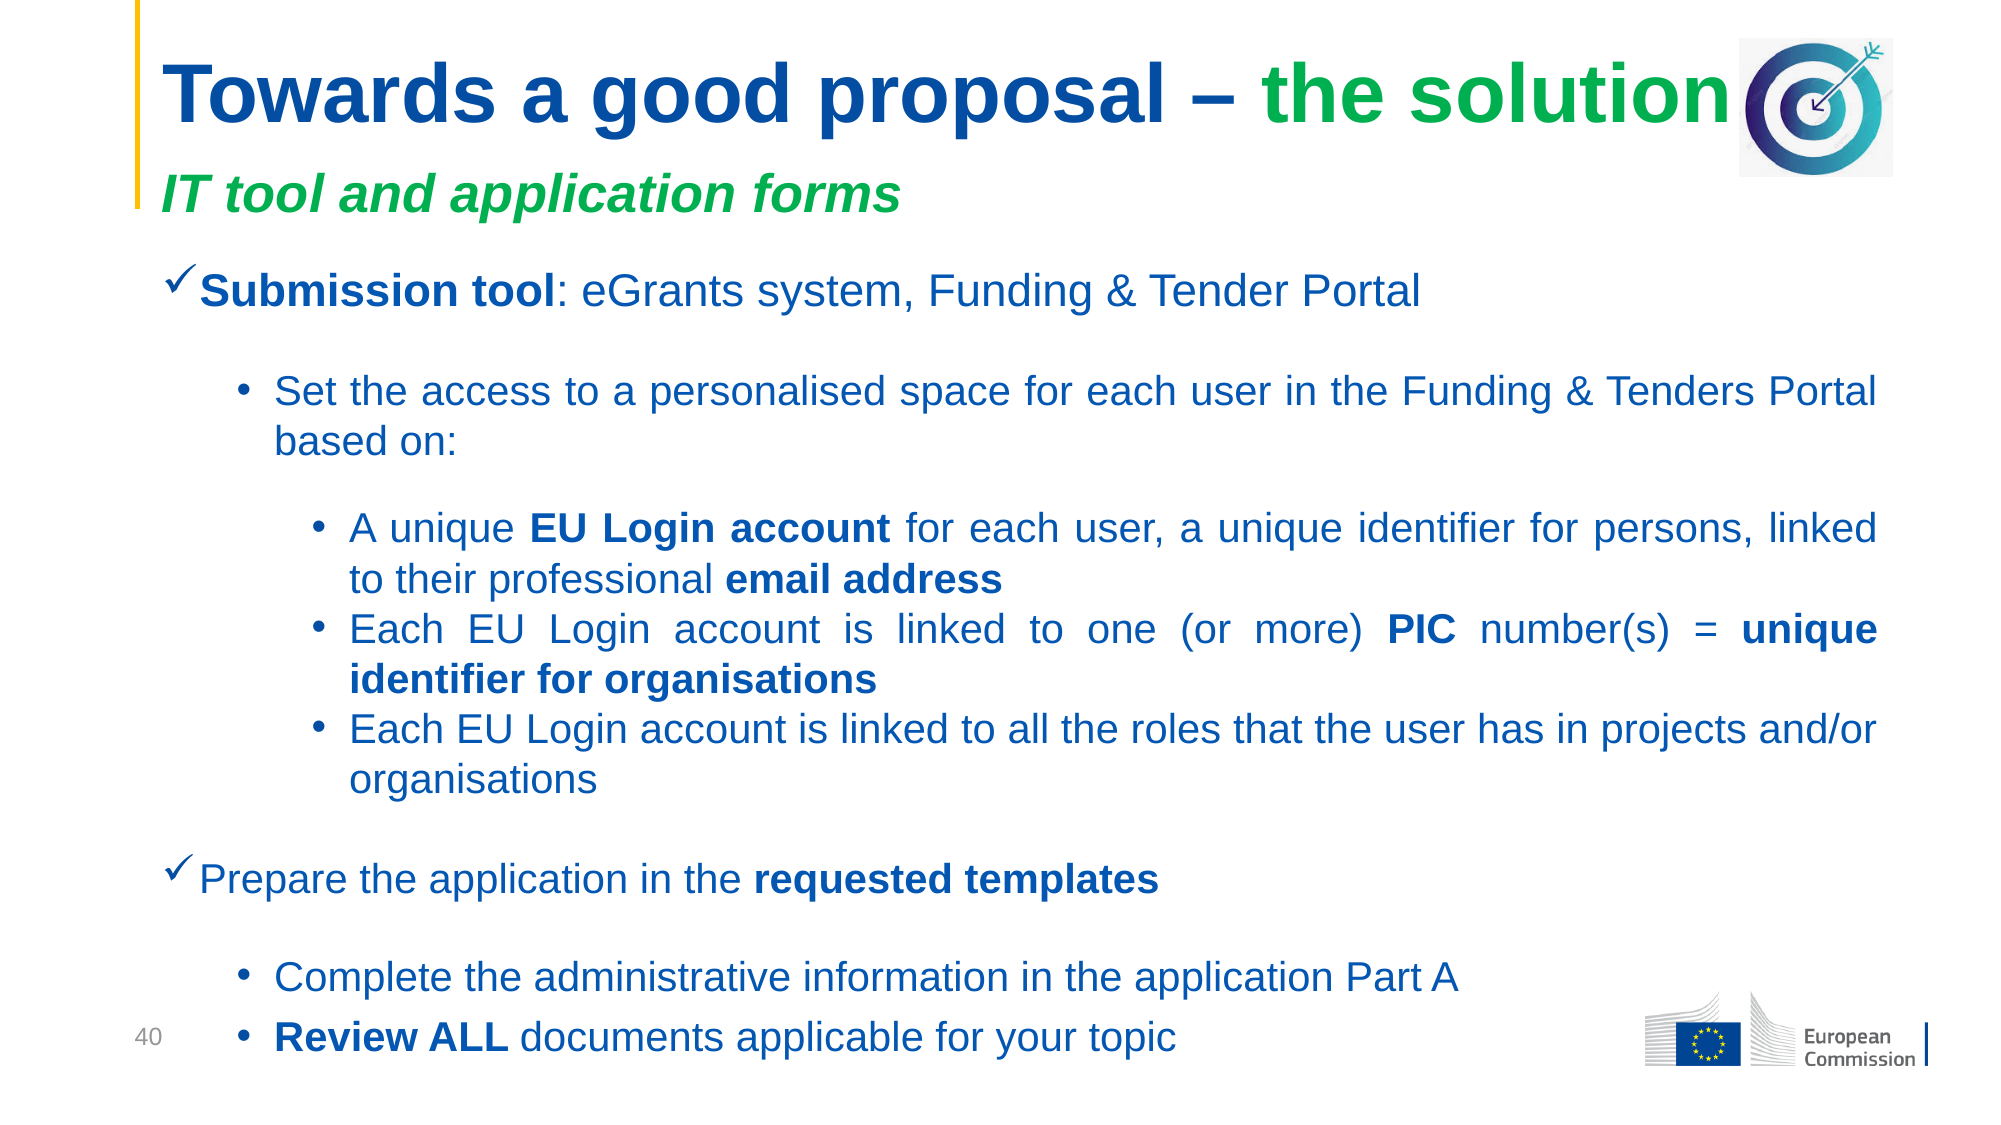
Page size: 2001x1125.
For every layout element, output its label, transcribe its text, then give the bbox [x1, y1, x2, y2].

list IT tool and application forms Submission tool: eGrants system, Funding & Tender Portal Set the access to a personalised space for each user in the Funding & Tenders Portal based on: A unique EU Login account for each user, a unique identifier for persons, linked to their professional email address Each EU Login account is linked to one (or more) PIC number(s) = unique identifier for organisations Each EU Login account is linked to all the roles that the user has in projects and/or organisations Prepare the application in the requested templates Complete the administrative information in the application Part A Review ALL documents applicable for your topic [146, 150, 1894, 1074]
picture [1894, 991, 1928, 1066]
slide_number 40 [119, 1005, 570, 1066]
title Towards a good proposal – the solution [147, 12, 1873, 141]
picture [1738, 38, 1894, 177]
